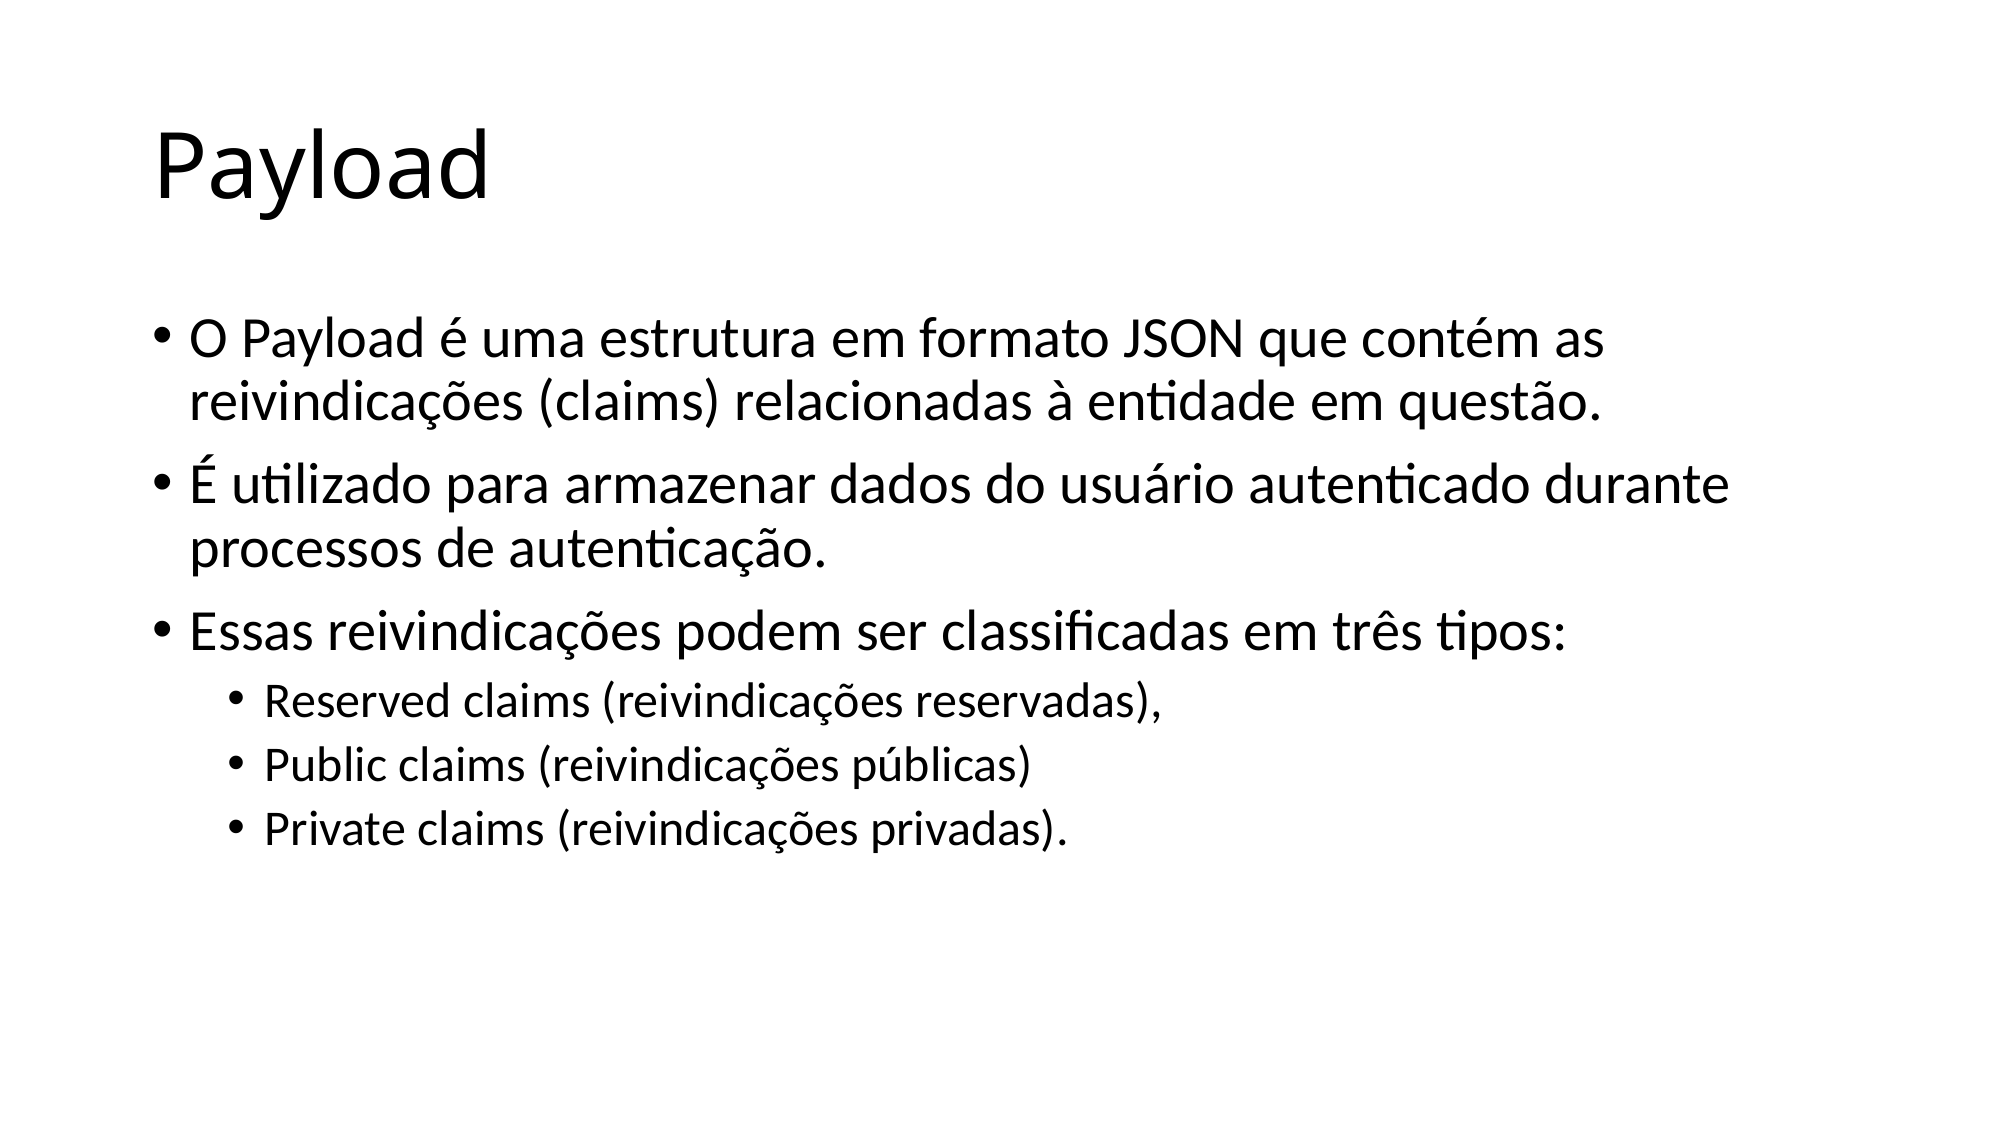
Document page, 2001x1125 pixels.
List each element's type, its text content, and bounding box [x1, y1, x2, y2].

list O Payload é uma estrutura em formato JSON que contém as reivindicações (claims) relacionadas à entidade em questão. É utilizado para armazenar dados do usuário autenticado durante processos de autenticação. Essas reivindicações podem ser classificadas em três tipos: Reserved claims (reivindicações reservadas), Public claims (reivindicações públicas) Private claims (reivindicações privadas). [137, 299, 1863, 1014]
title Payload [137, 59, 1863, 278]
